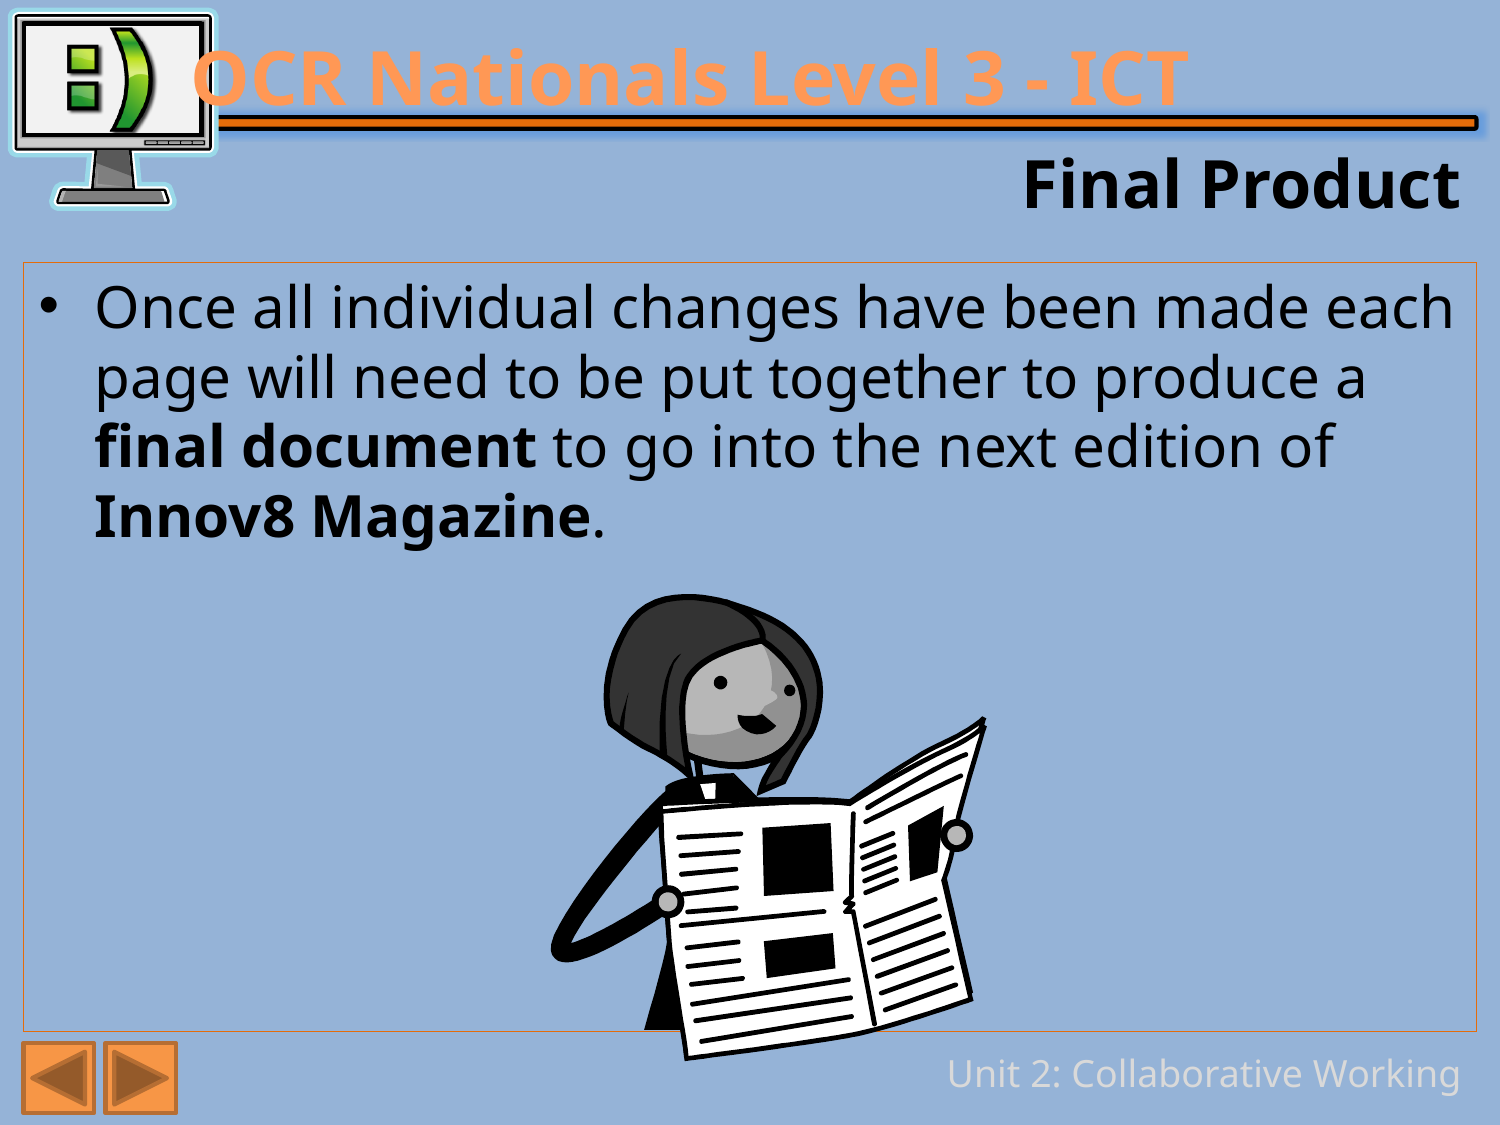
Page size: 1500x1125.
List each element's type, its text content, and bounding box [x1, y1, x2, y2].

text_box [550, 593, 988, 1062]
title Final Product [187, 117, 1477, 247]
list Once all individual changes have been made each page will need to be put together to produce a final document to go into the next edition of Innov8 Magazine. [23, 262, 1477, 1032]
picture [48, 21, 172, 139]
